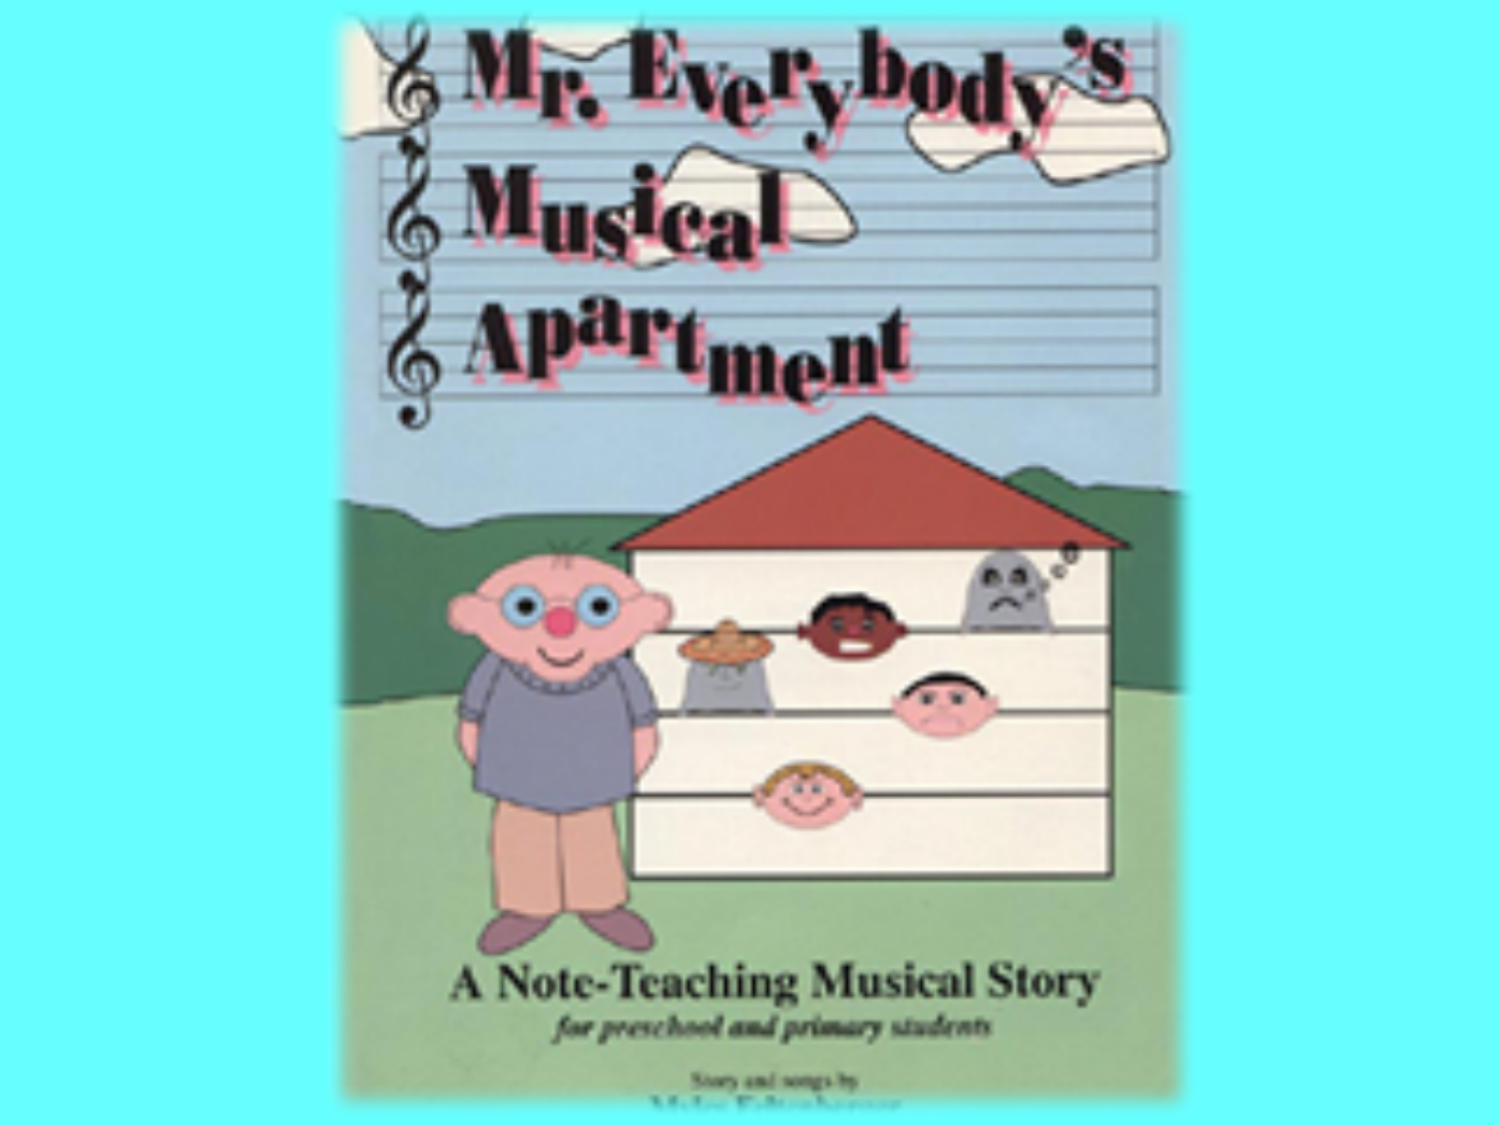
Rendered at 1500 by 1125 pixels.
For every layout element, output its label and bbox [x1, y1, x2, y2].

picture [323, 5, 1199, 1119]
